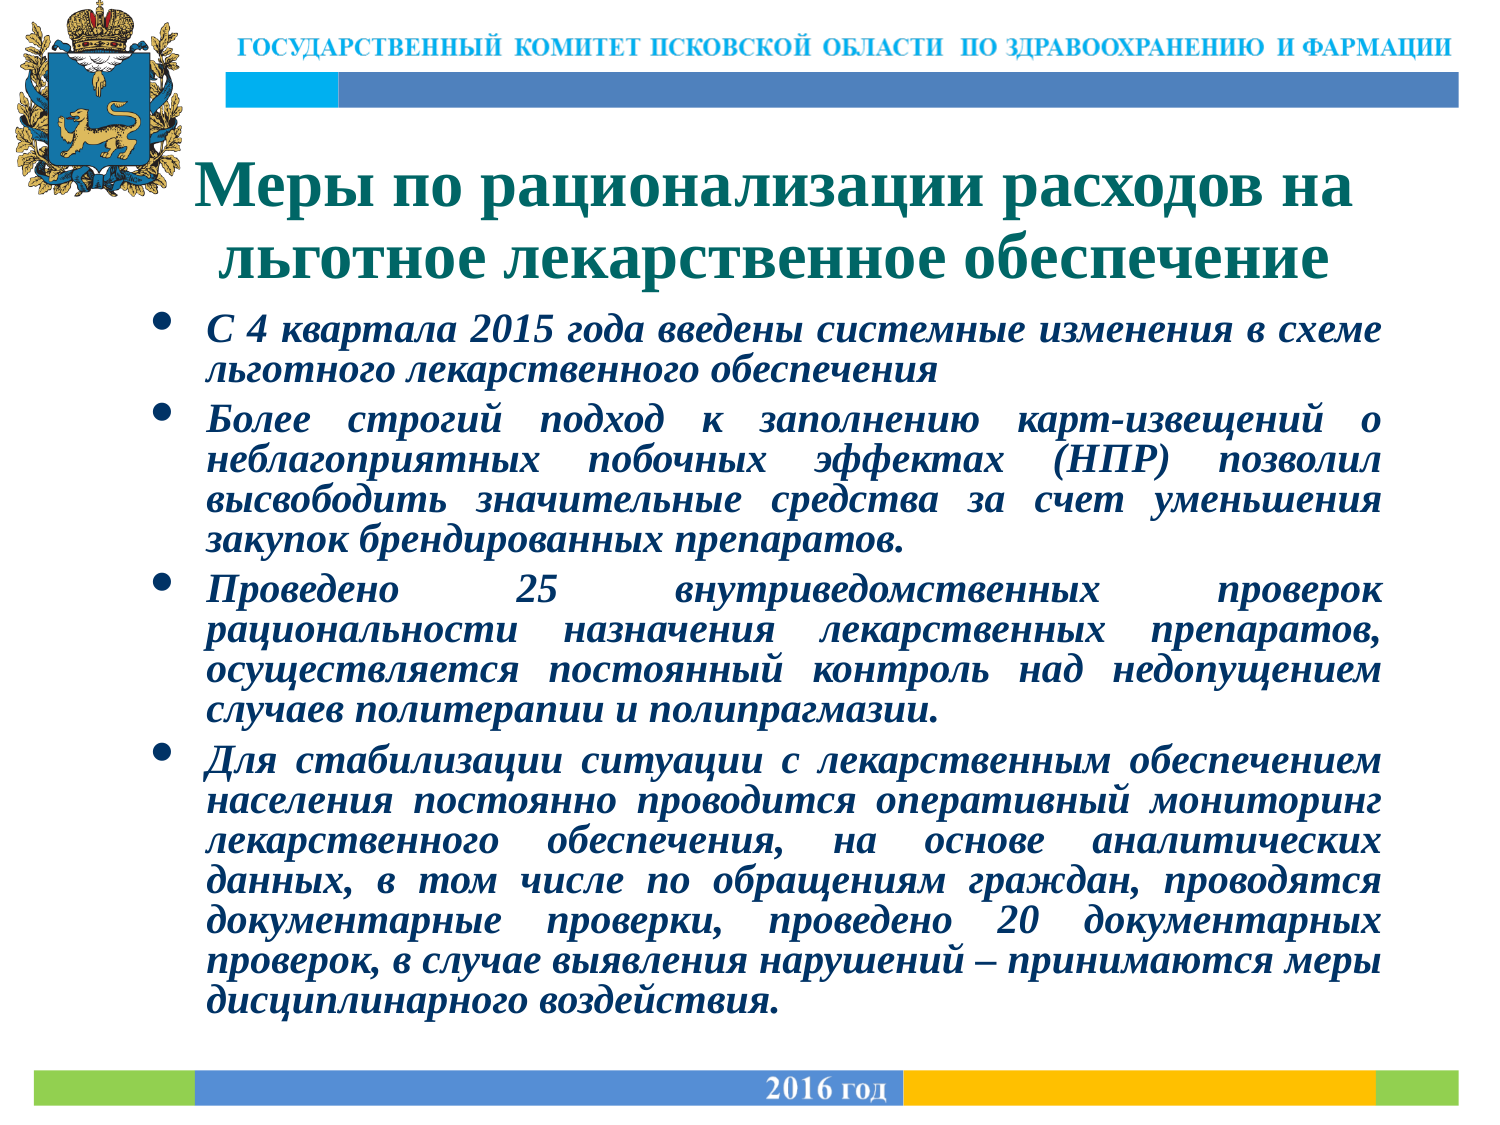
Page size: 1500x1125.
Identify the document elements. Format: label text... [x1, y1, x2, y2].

picture [0, 0, 197, 197]
picture [714, 1059, 940, 1125]
picture [206, 16, 1482, 77]
text_box С 4 квартала 2015 года введены системные изменения в схеме льготного лекарственного обеспечения Более строгий подход к заполнению карт-извещений о неблагоприятных побочных эффектах (НПР) позволил высвободить значительные средства за счет уменьшения закупок брендированных препаратов. Проведено 25 внутриведомственных проверок рациональности назначения лекарственных препаратов, осуществляется постоянный контроль над недопущением случаев политерапии и полипрагмазии. Для стабилизации ситуации с лекарственным обеспечением населения постоянно проводится оперативный мониторинг лекарственного обеспечения, на основе аналитических данных, в том числе по обращениям граждан, проводятся документарные проверки, проведено 20 документарных проверок, в случае выявления нарушений – принимаются меры дисциплинарного воздействия. [135, 302, 1398, 1059]
text_box Меры по рационализации расходов на льготное лекарственное обеспечение [136, 136, 1413, 301]
